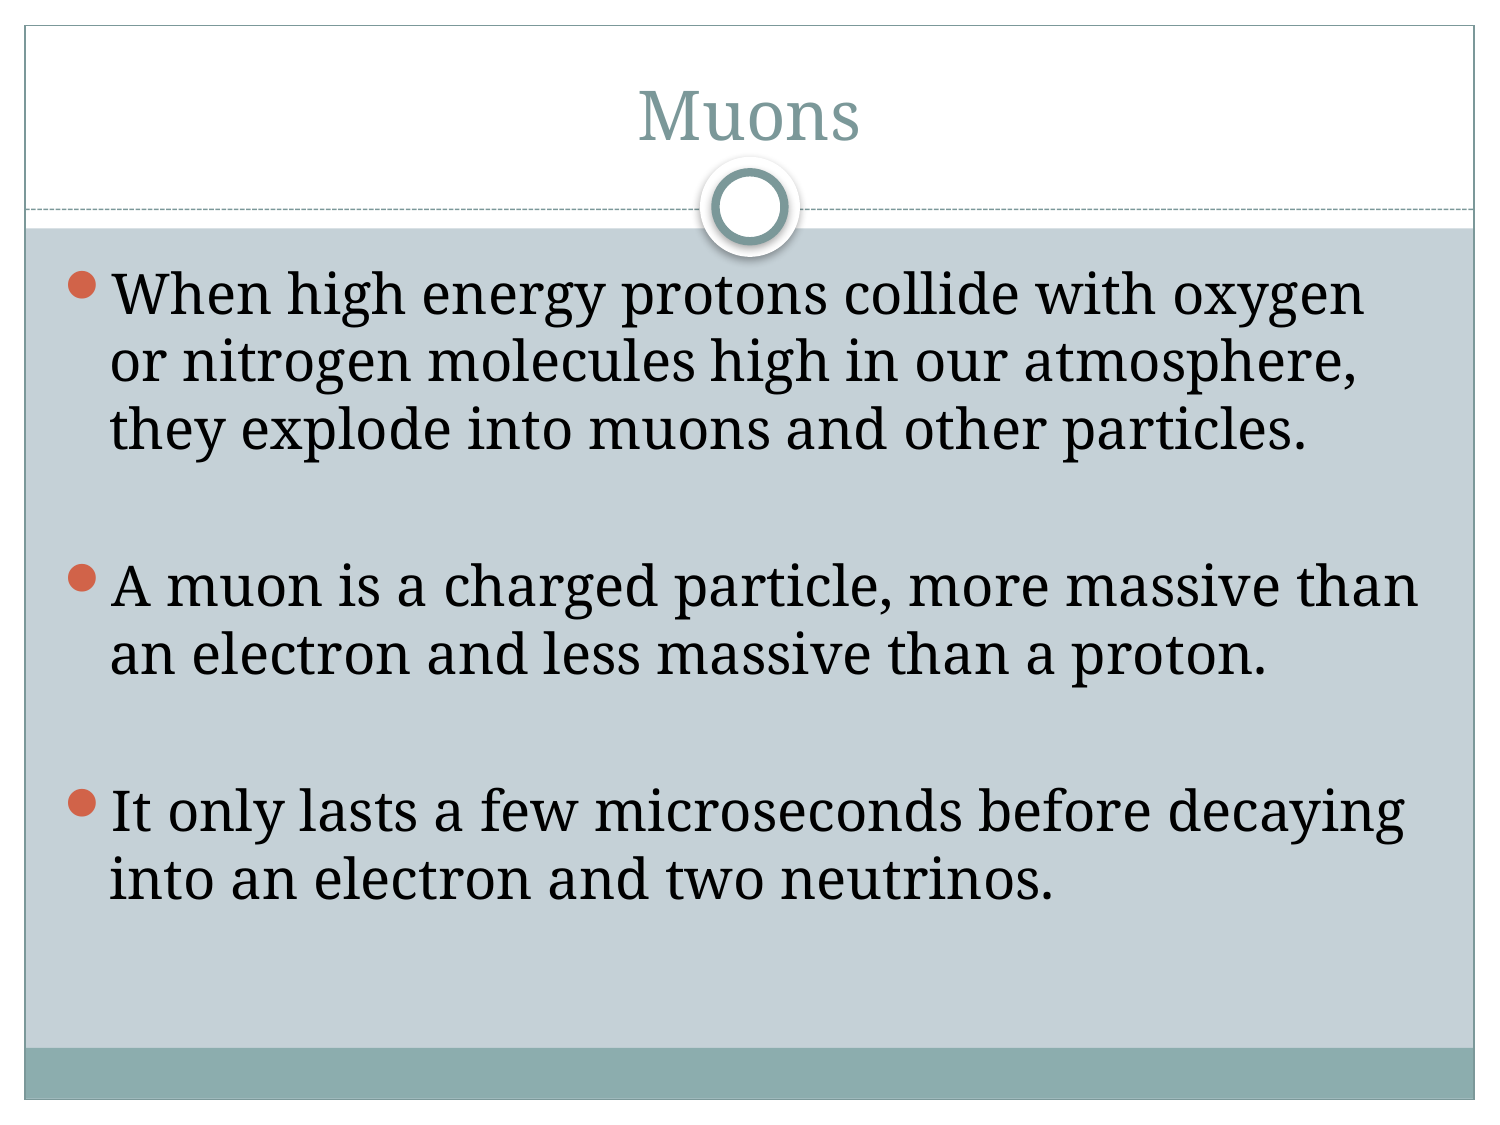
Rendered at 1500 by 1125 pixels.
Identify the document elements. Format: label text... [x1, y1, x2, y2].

title Muons [49, 37, 1450, 162]
list When high energy protons collide with oxygen or nitrogen molecules high in our atmosphere, they explode into muons and other particles. A muon is a charged particle, more massive than an electron and less massive than a proton. It only lasts a few microseconds before decaying into an electron and two neutrinos. [49, 250, 1445, 1001]
